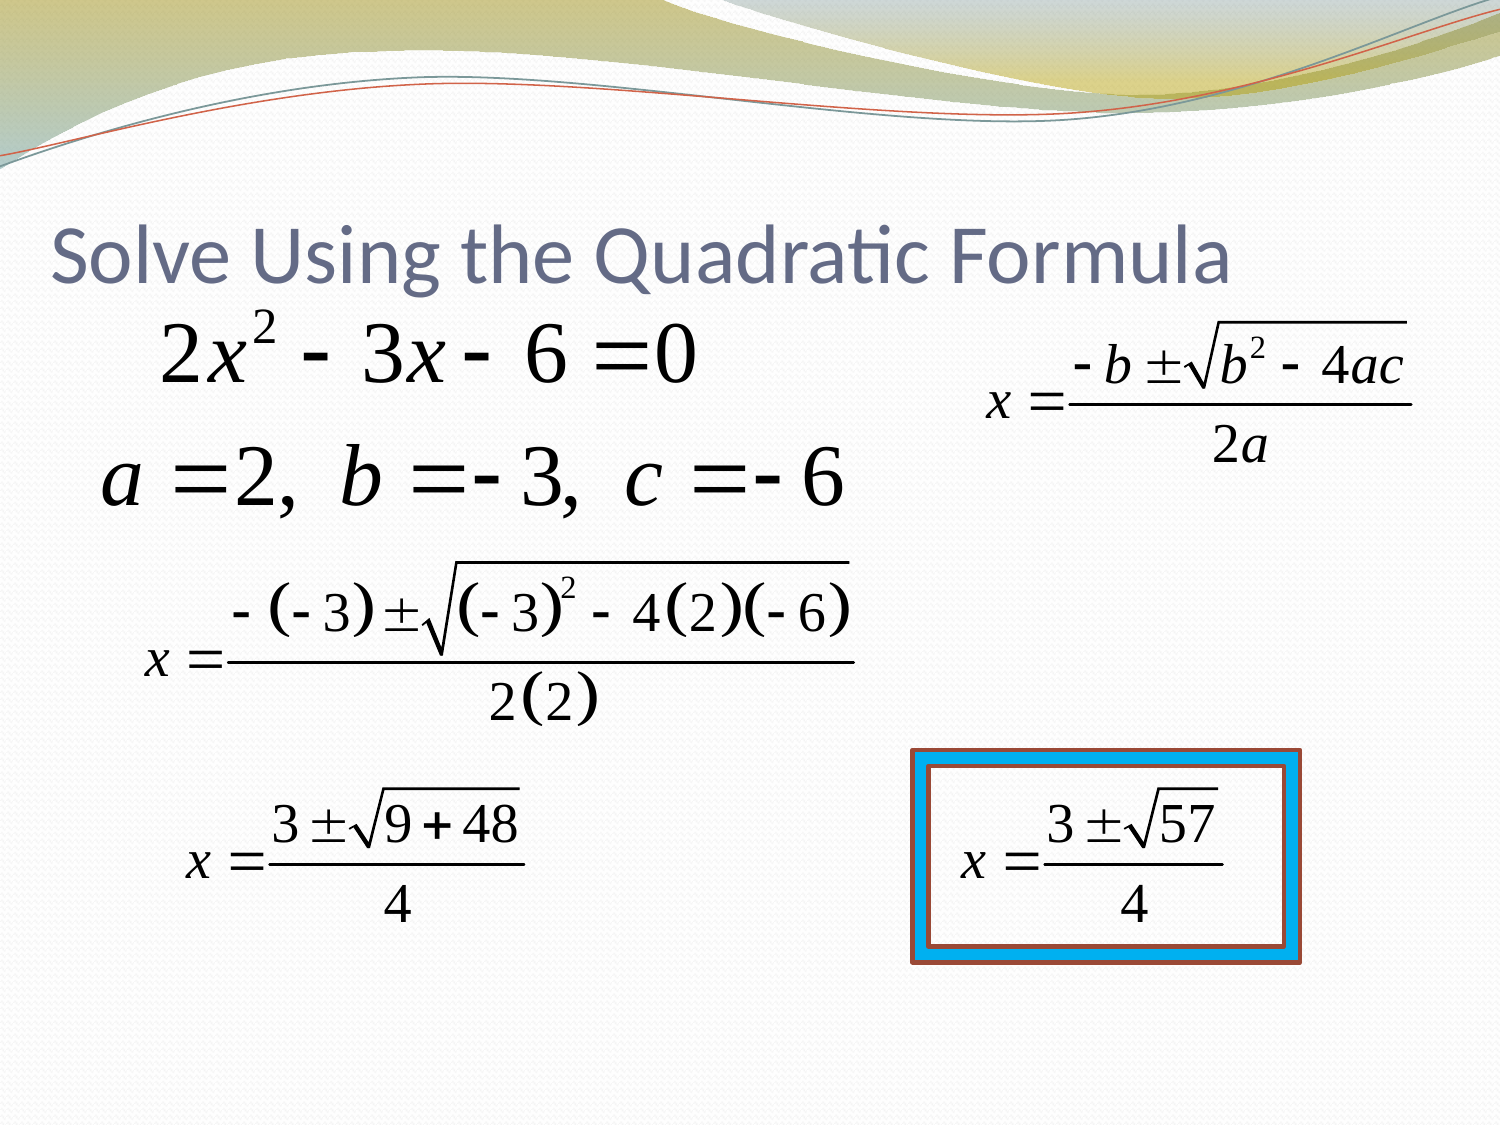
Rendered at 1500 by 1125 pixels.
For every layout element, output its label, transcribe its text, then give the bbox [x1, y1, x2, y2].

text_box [949, 774, 1237, 935]
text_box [146, 287, 710, 405]
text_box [174, 774, 537, 935]
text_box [974, 310, 1426, 476]
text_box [86, 424, 862, 543]
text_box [133, 549, 866, 752]
title Solve Using the Quadratic Formula [50, 125, 1400, 301]
text_box [910, 748, 1302, 965]
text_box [139, 288, 146, 301]
